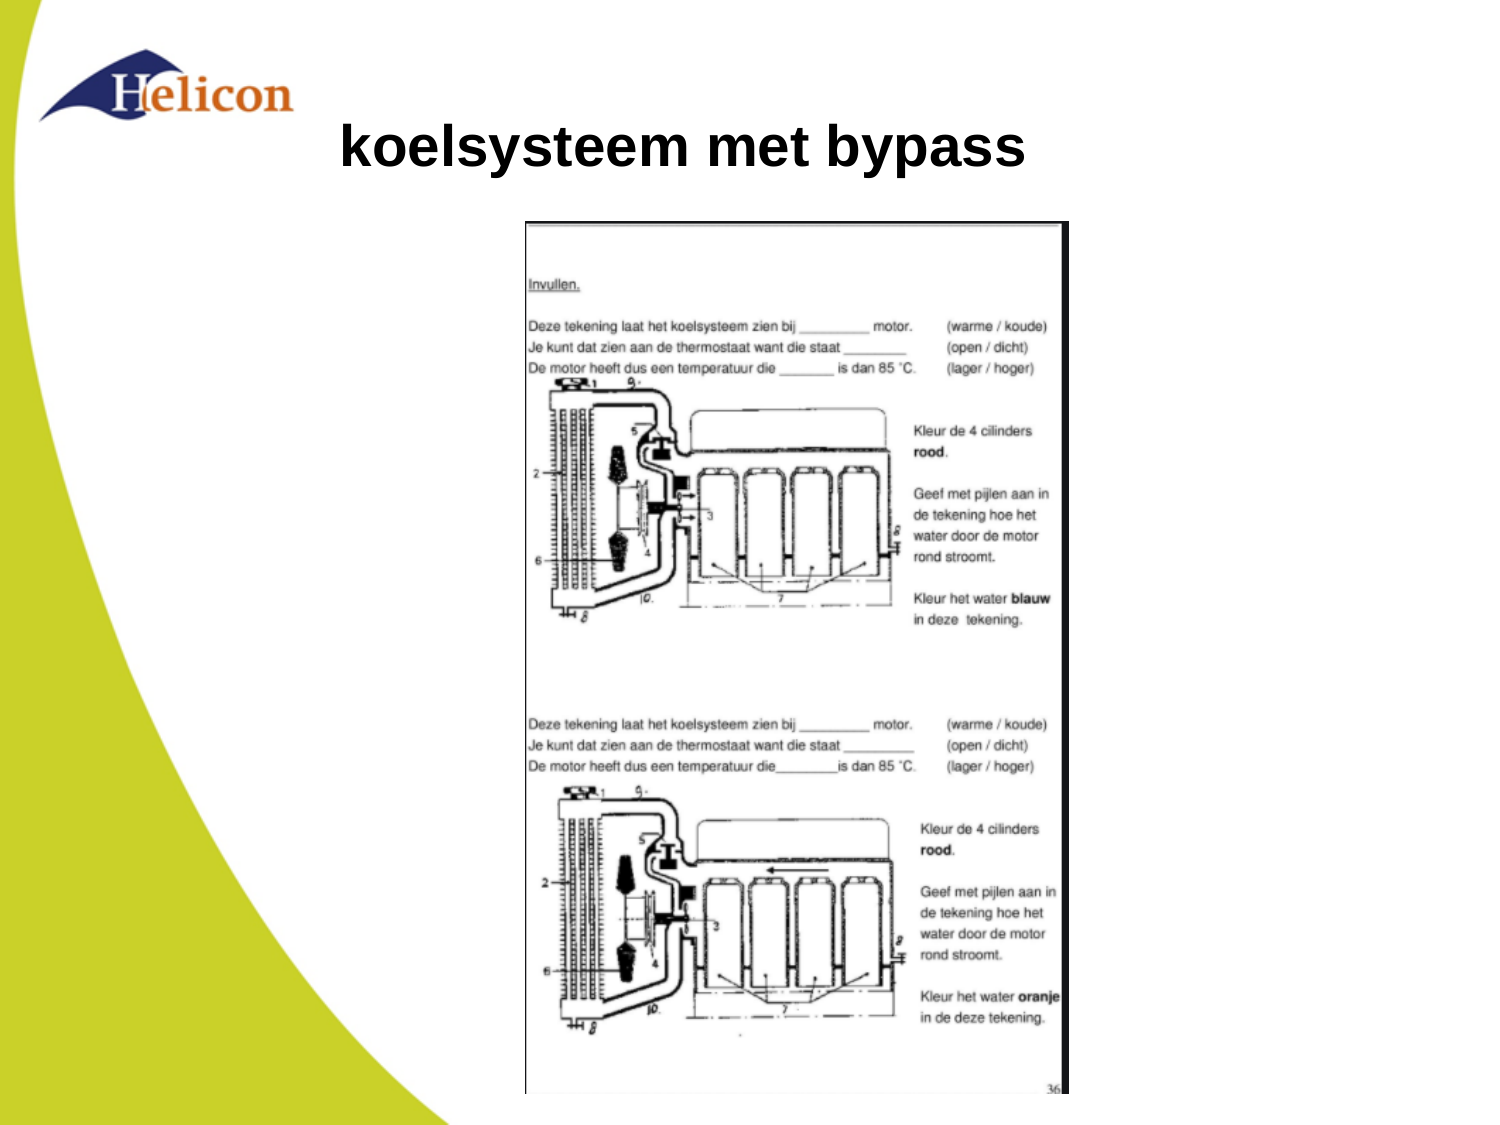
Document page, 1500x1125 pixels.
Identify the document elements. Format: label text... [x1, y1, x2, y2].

title koelsysteem met bypass [324, 54, 1415, 161]
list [525, 221, 1070, 1094]
picture [0, 0, 1500, 1125]
